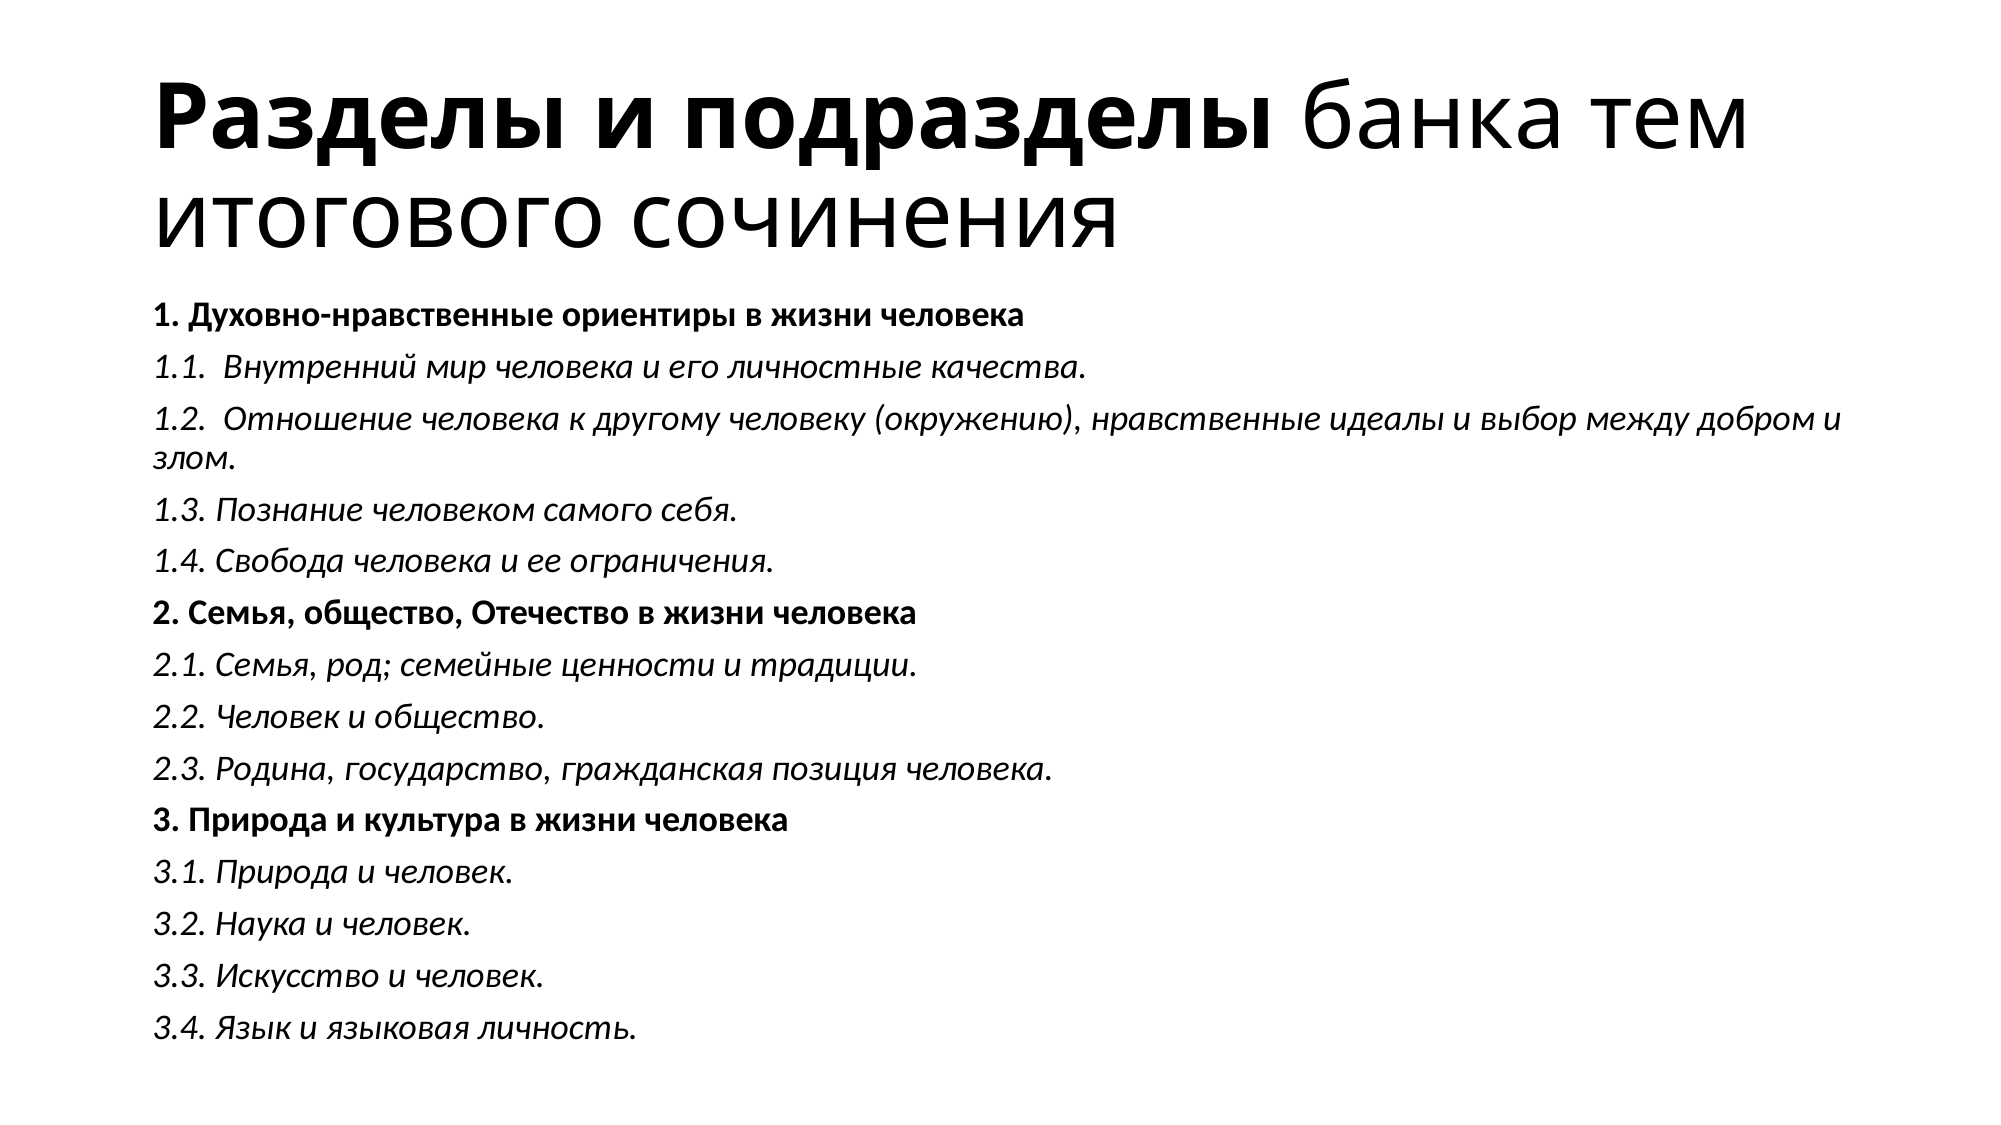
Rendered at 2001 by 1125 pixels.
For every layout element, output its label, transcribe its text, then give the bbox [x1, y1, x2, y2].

title Разделы и подразделы банка тем итогового сочинения [137, 59, 1863, 278]
list 1. Духовно-нравственные ориентиры в жизни человека 1.1. Внутренний мир человека и его личностные качества. 1.2. Отношение человека к другому человеку (окружению), нравственные идеалы и выбор между добром и злом. 1.3. Познание человеком самого себя. 1.4. Свобода человека и ее ограничения. 2. Семья, общество, Отечество в жизни человека 2.1. Семья, род; семейные ценности и традиции. 2.2. Человек и общество. 2.3. Родина, государство, гражданская позиция человека. 3. Природа и культура в жизни человека 3.1. Природа и человек. 3.2. Наука и человек. 3.3. Искусство и человек. 3.4. Язык и языковая личность. [137, 288, 1863, 1066]
